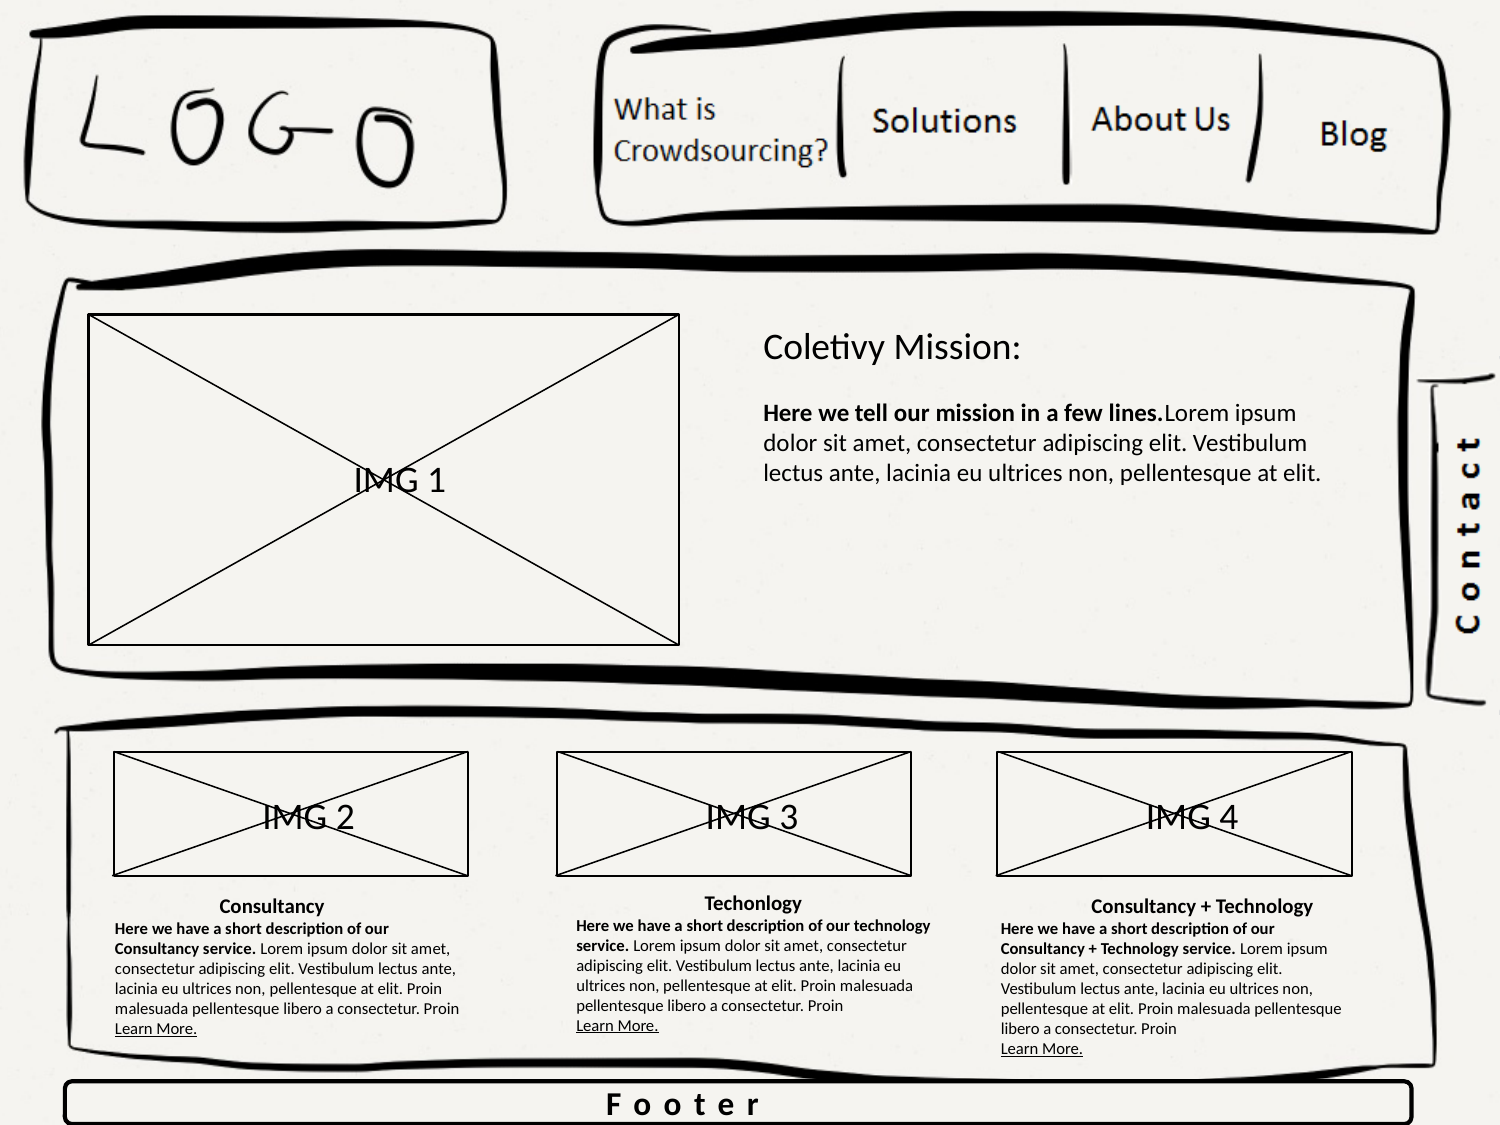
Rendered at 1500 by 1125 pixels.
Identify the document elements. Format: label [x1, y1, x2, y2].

text_box [88, 314, 680, 646]
text_box [555, 751, 912, 876]
text_box [113, 751, 468, 876]
text_box [995, 751, 1352, 876]
picture [0, 0, 1500, 1125]
